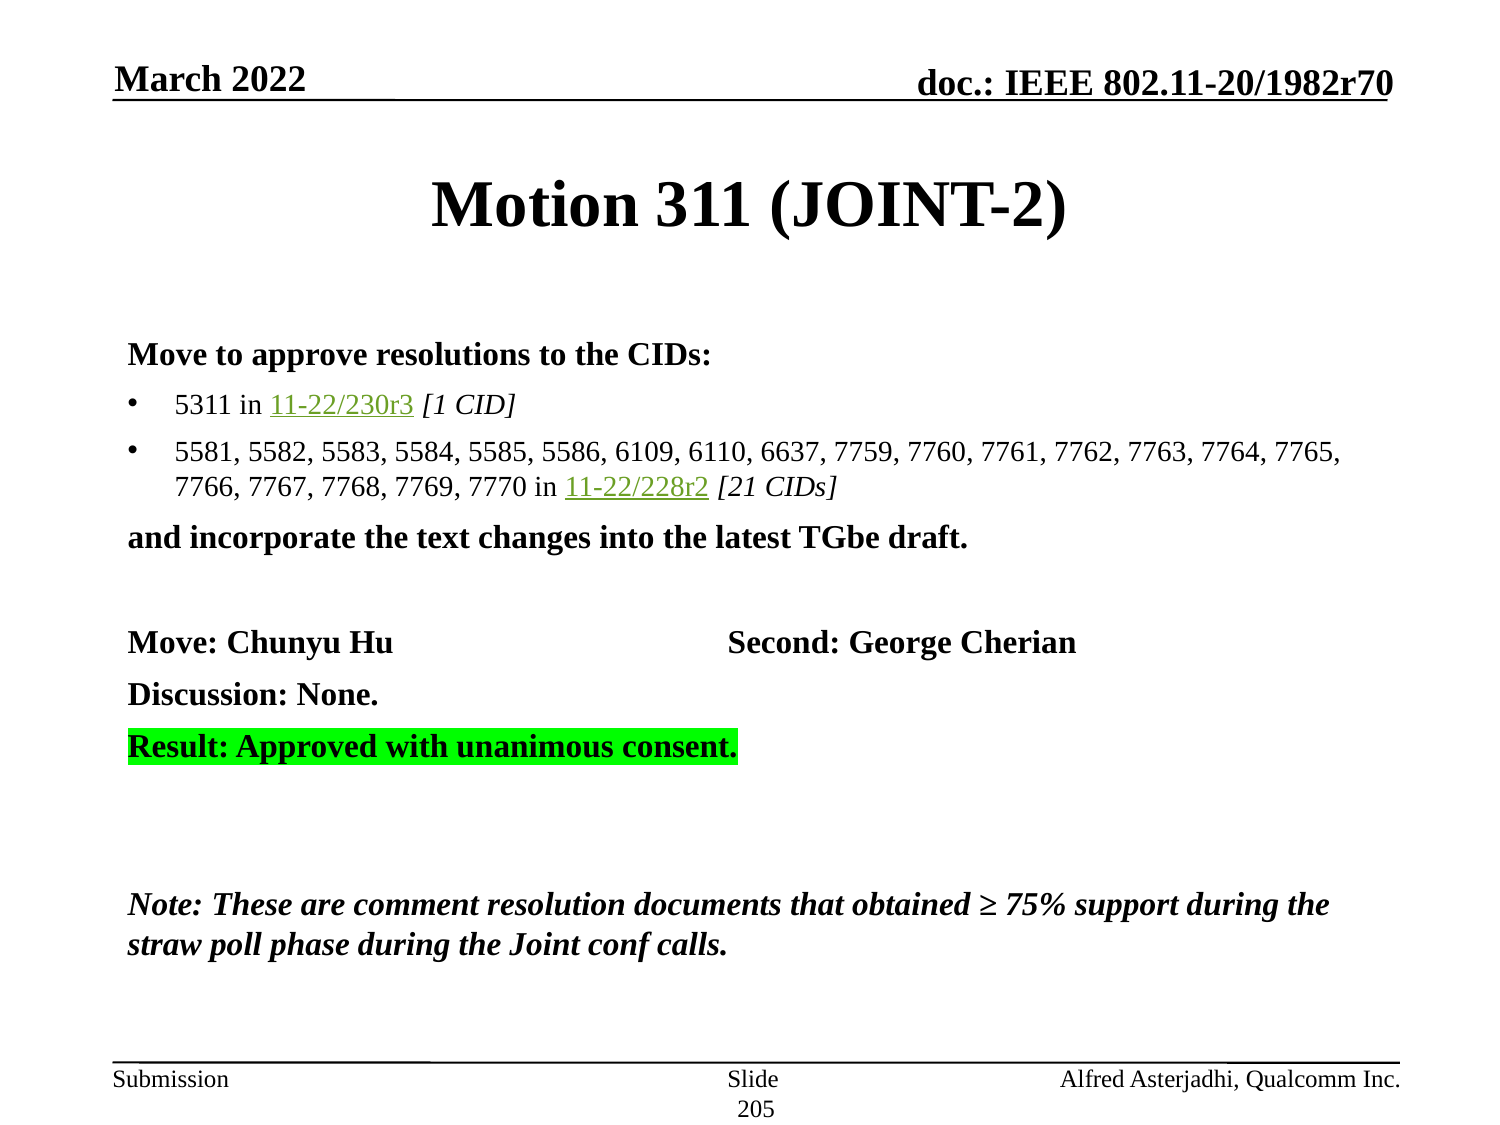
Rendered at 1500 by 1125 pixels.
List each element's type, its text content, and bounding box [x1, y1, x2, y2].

list Move to approve resolutions to the CIDs: 5311 in 11-22/230r3 [1 CID] 5581, 5582, 5583, 5584, 5585, 5586, 6109, 6110, 6637, 7759, 7760, 7761, 7762, 7763, 7764, 7765, 7766, 7767, 7768, 7769, 7770 in 11-22/228r2 [21 CIDs] and incorporate the text changes into the latest TGbe draft. Move: Chunyu Hu Second: George Cherian Discussion: None. Result: Approved with unanimous consent. Note: These are comment resolution documents that obtained ≥ 75% support during the straw poll phase during the Joint conf calls. [112, 324, 1388, 1063]
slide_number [114, 54, 423, 100]
footer Alfred Asterjadhi, Qualcomm Inc. [878, 1061, 1402, 1093]
title Motion 311 (JOINT-2) [112, 112, 1388, 288]
slide_number Slide 205 [712, 1061, 800, 1123]
